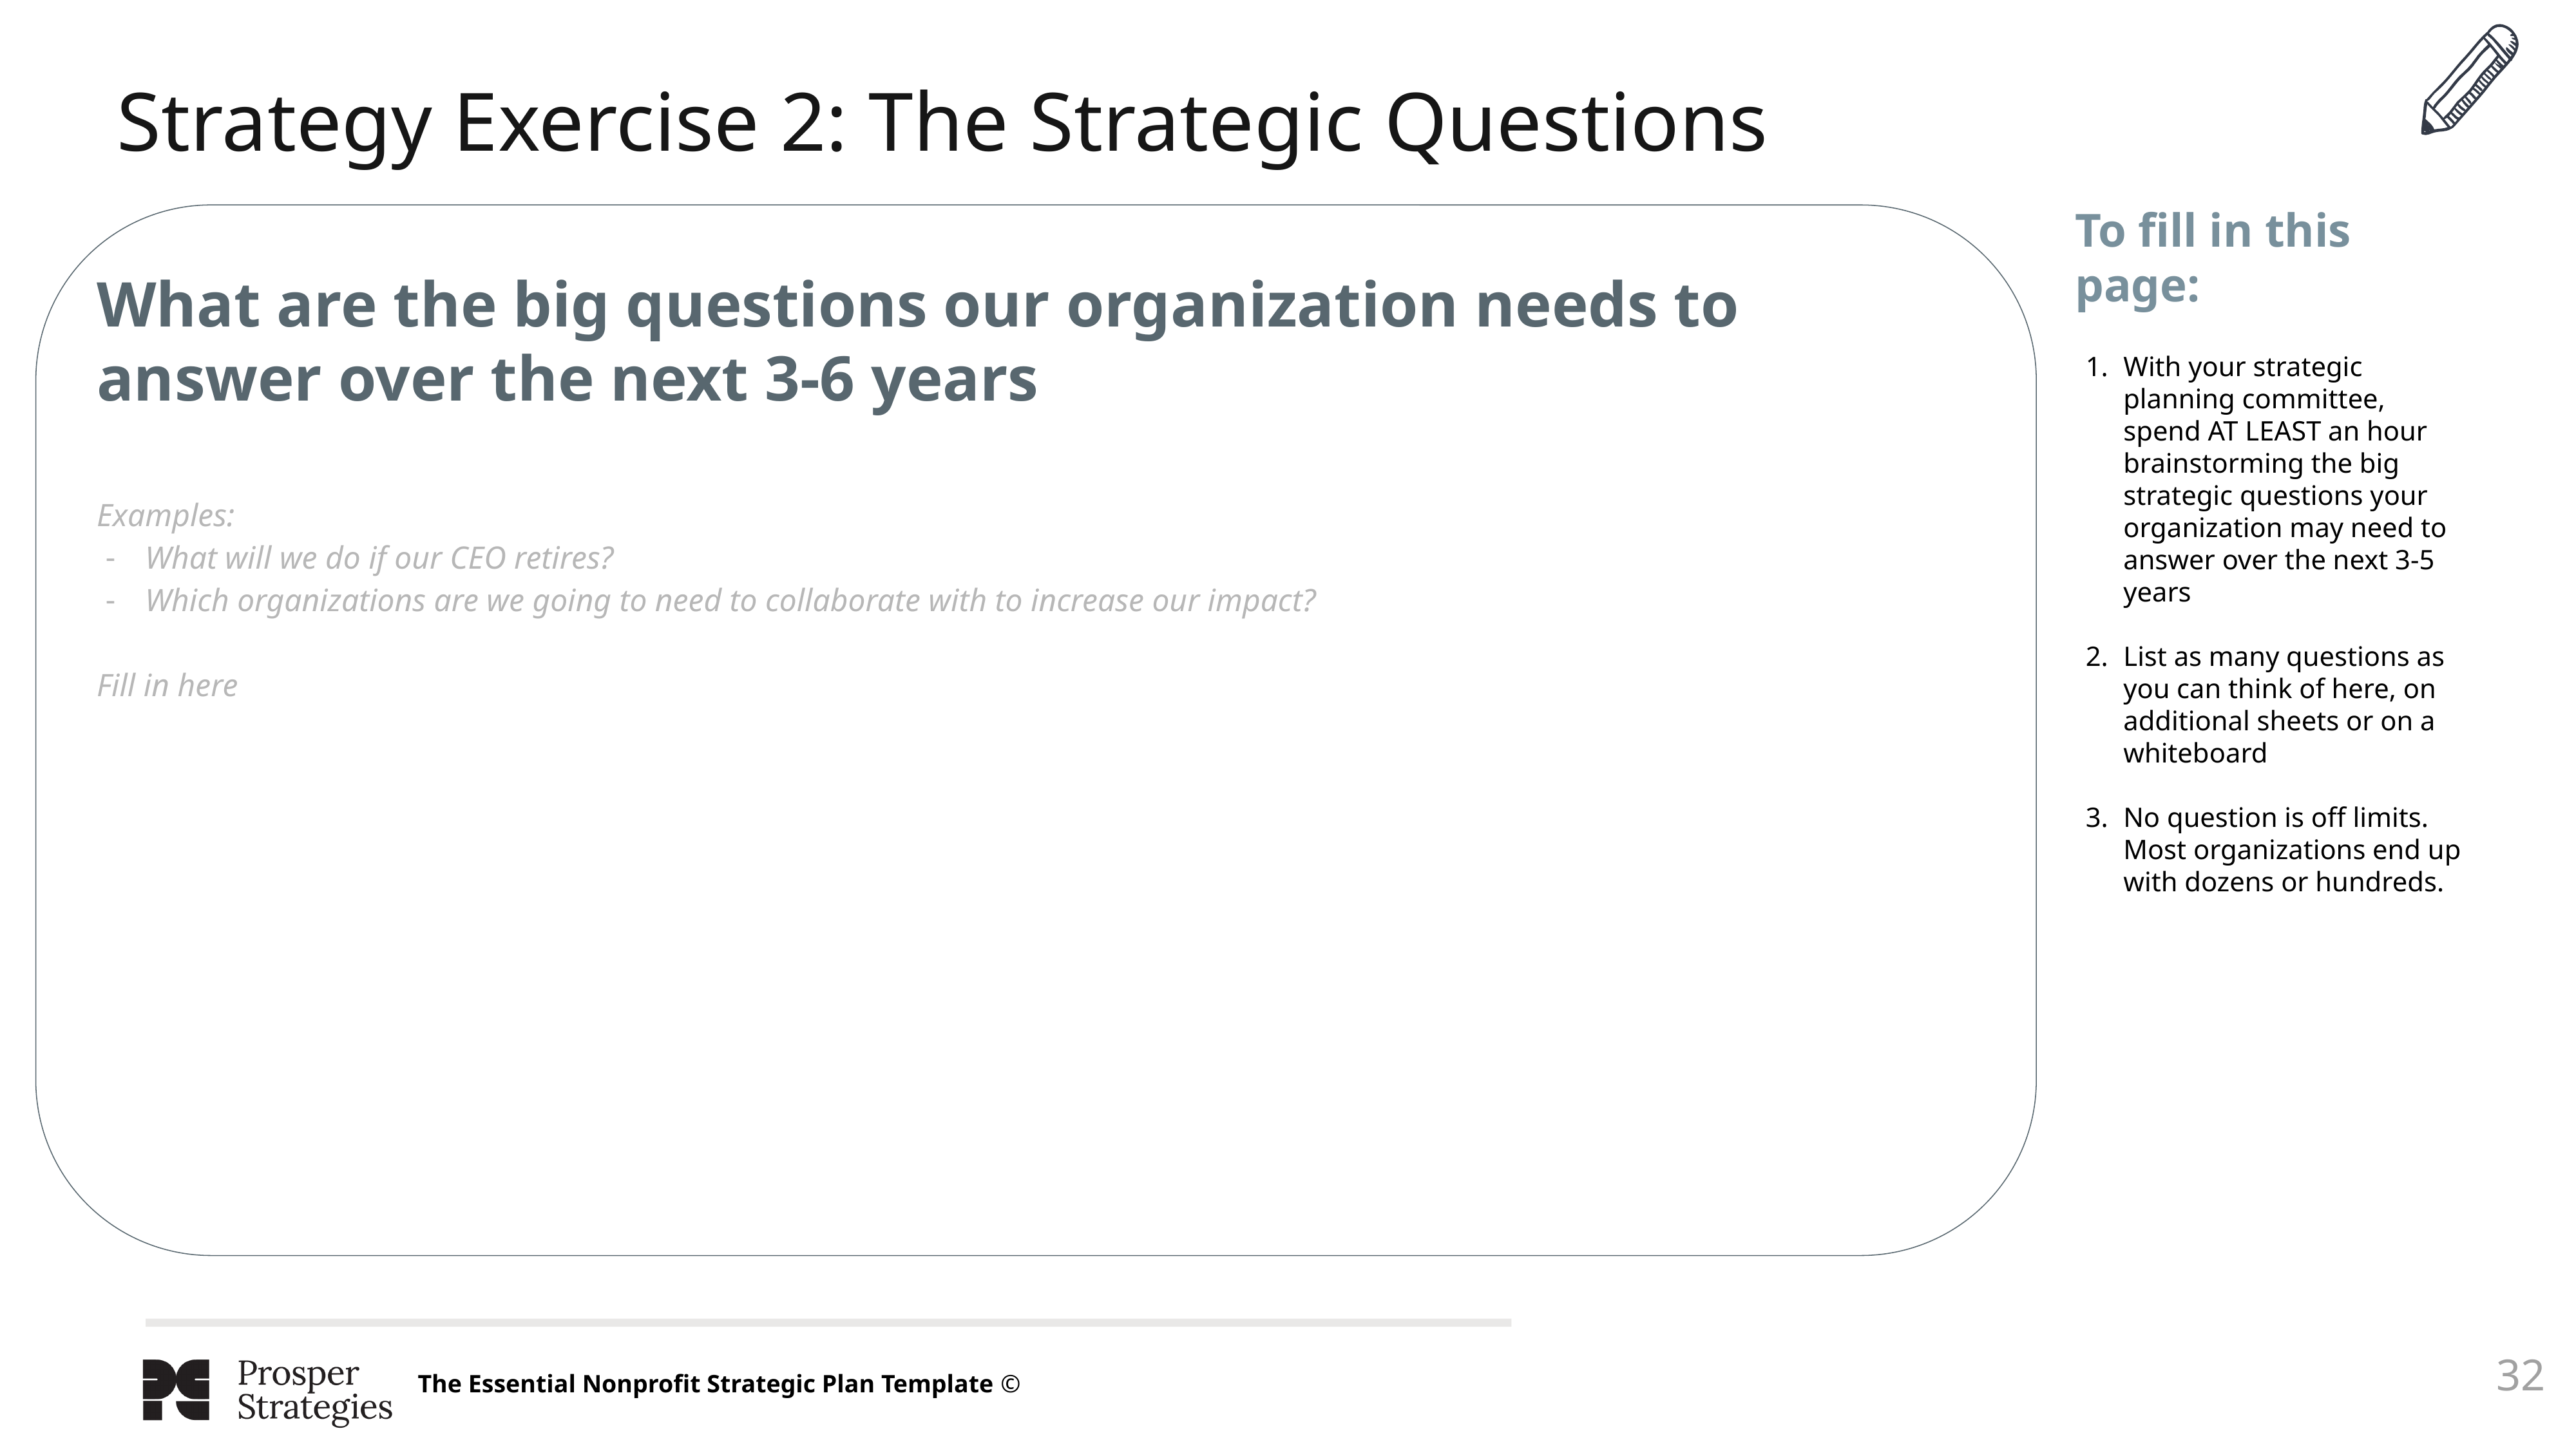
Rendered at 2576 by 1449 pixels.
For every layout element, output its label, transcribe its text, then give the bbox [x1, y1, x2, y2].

slide_number ‹#› [2410, 1338, 2566, 1449]
picture [122, 1343, 408, 1442]
text_box To fill in this page: With your strategic planning committee, spend AT LEAST an hour brainstorming the big strategic questions your organization may need to answer over the next 3-5 years List as many questions as you can think of here, on additional sheets or on a whiteboard No question is off limits. Most organizations end up with dozens or hundreds. [2065, 191, 2479, 279]
text_box What are the big questions our organization needs to answer over the next 3-6 years Examples: What will we do if our CEO retires? Which organizations are we going to need to collaborate with to increase our impact? Fill in here [35, 205, 2037, 1256]
text_box [2421, 24, 2519, 135]
text_box Strategy Exercise 2: The Strategic Questions [107, 66, 2461, 219]
